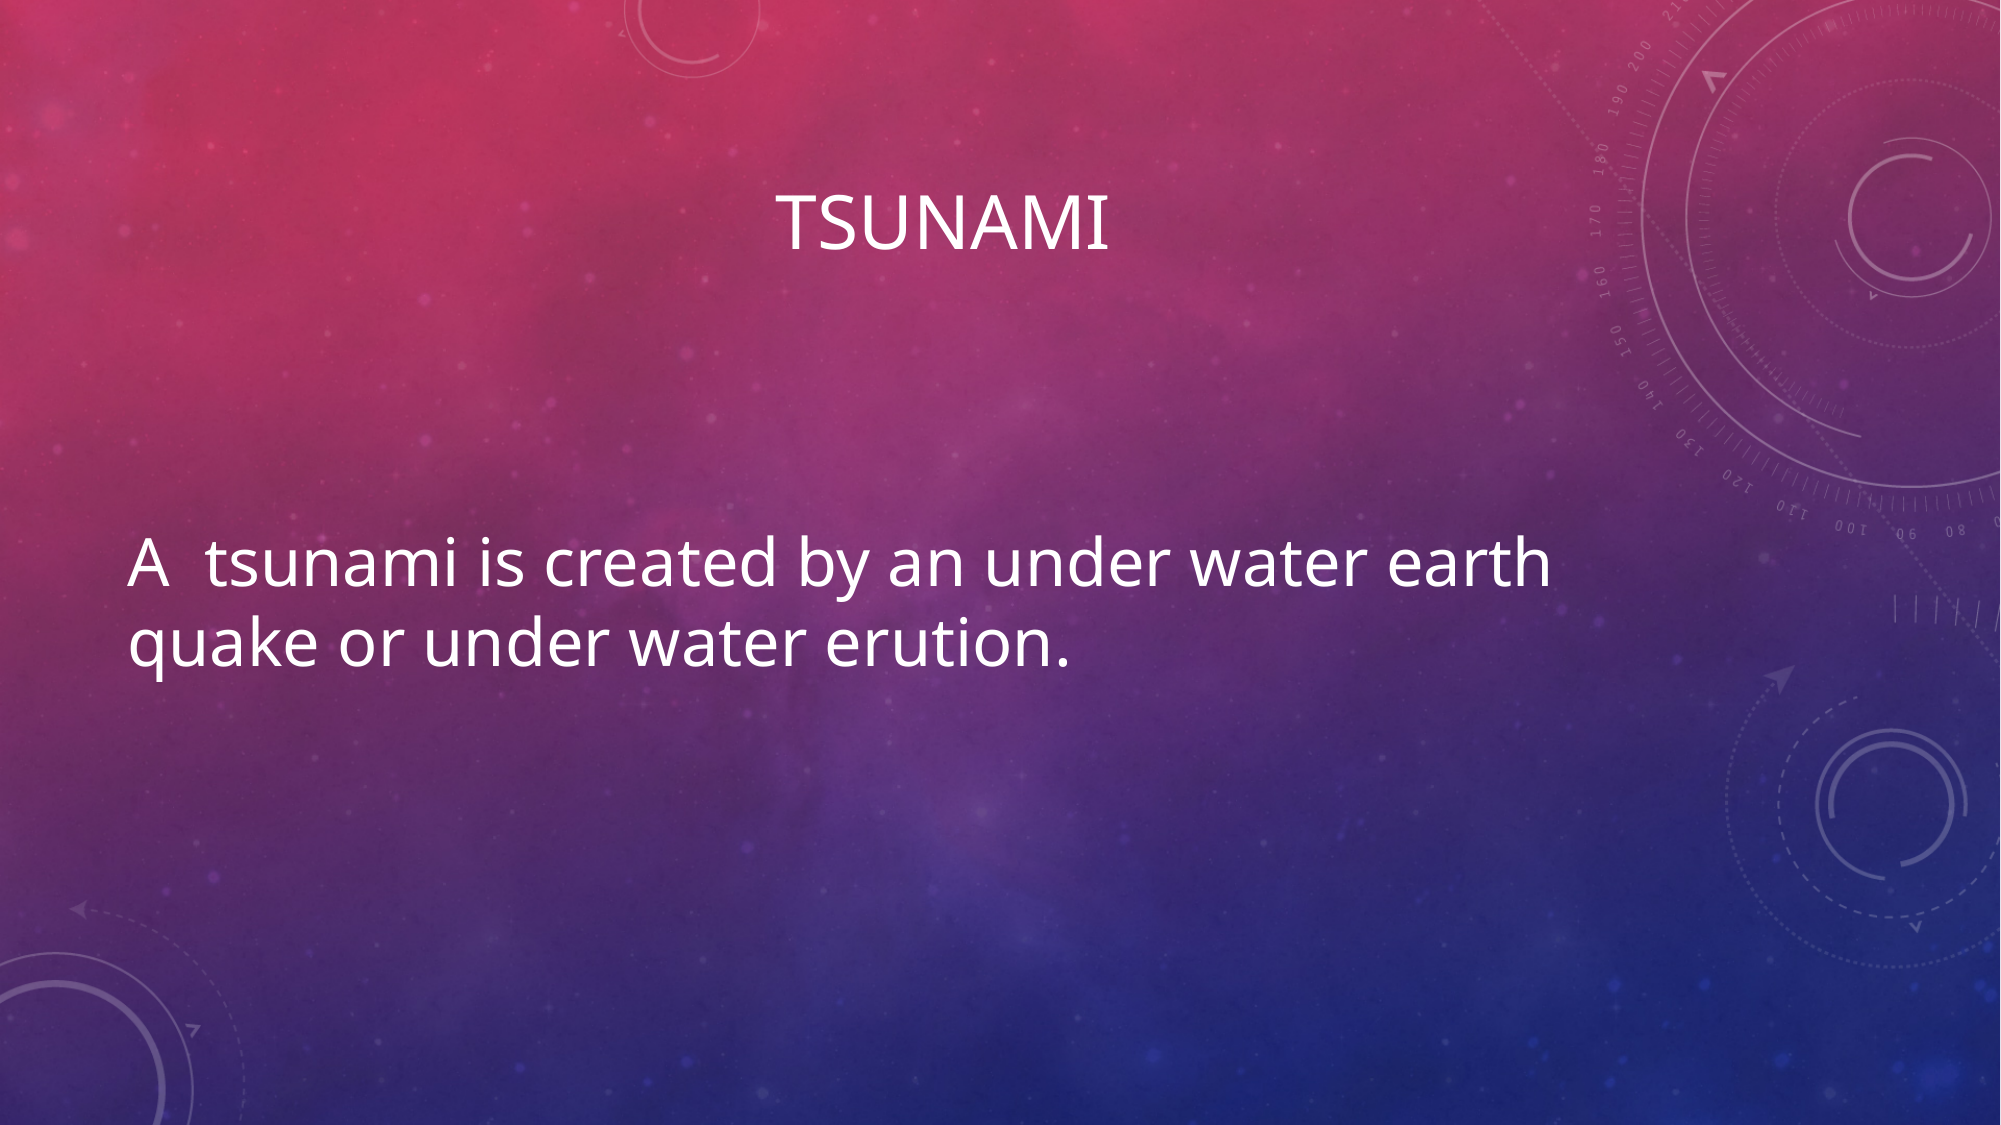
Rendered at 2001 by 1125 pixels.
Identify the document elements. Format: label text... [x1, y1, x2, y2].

title tsunami [112, 99, 1775, 339]
list A tsunami is created by an under water earth quake or under water erution. [112, 351, 1775, 950]
picture [0, 0, 2001, 1125]
